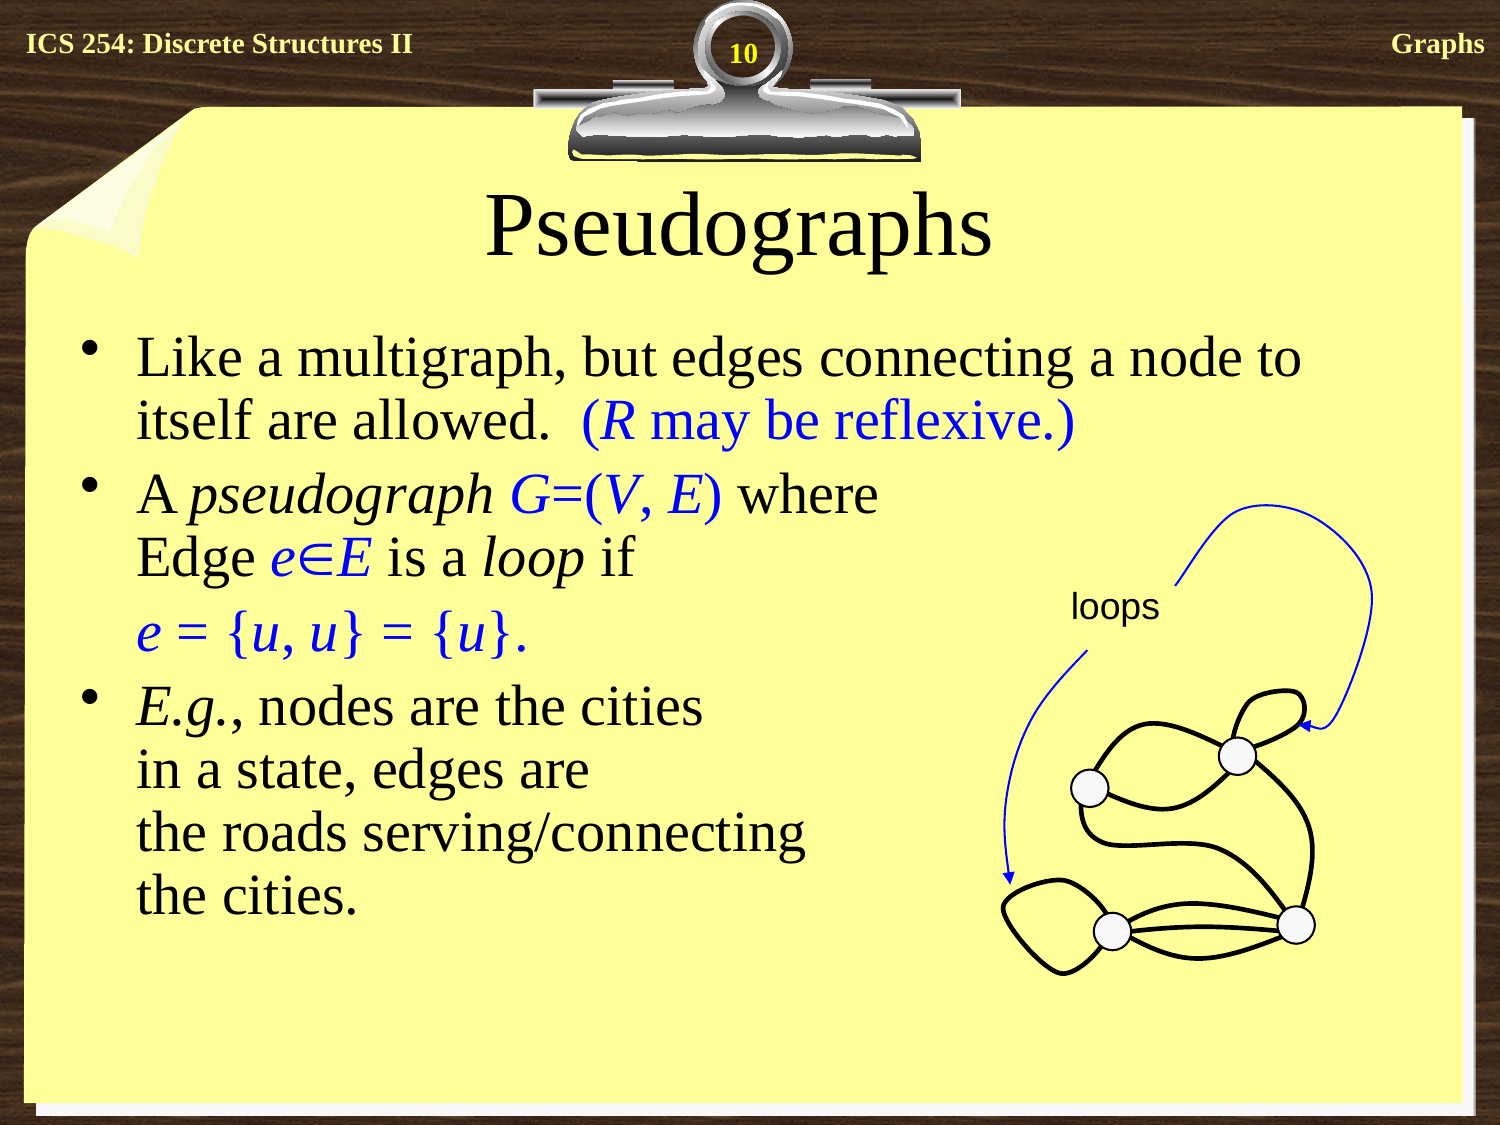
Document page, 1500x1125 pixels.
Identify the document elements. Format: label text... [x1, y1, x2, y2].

text_box [1218, 737, 1257, 775]
text_box [1277, 906, 1315, 944]
picture [0, 0, 1500, 1125]
slide_number 10 [394, 18, 774, 84]
text_box [1003, 880, 1106, 974]
text_box [1002, 649, 1088, 885]
picture [673, 84, 708, 89]
text_box [1093, 912, 1132, 951]
text_box [1176, 505, 1373, 733]
text_box [1108, 765, 1229, 810]
text_box loops [1056, 574, 1176, 635]
list Like a multigraph, but edges connecting a node to itself are allowed. (R may be reflexive.) A pseudograph G=(V, E) where Edge eE is a loop if e = {u, u} = {u}. E.g., nodes are the cities in a state, edges are the roads serving/connecting the cities. [64, 318, 1405, 975]
title Pseudographs [77, 125, 1403, 313]
text_box [1249, 761, 1313, 907]
text_box [1071, 769, 1109, 808]
text_box [1233, 692, 1298, 747]
text_box [1132, 926, 1279, 934]
text_box [1131, 934, 1281, 959]
text_box [1095, 723, 1221, 780]
text_box [1128, 903, 1278, 929]
text_box [1080, 803, 1285, 914]
